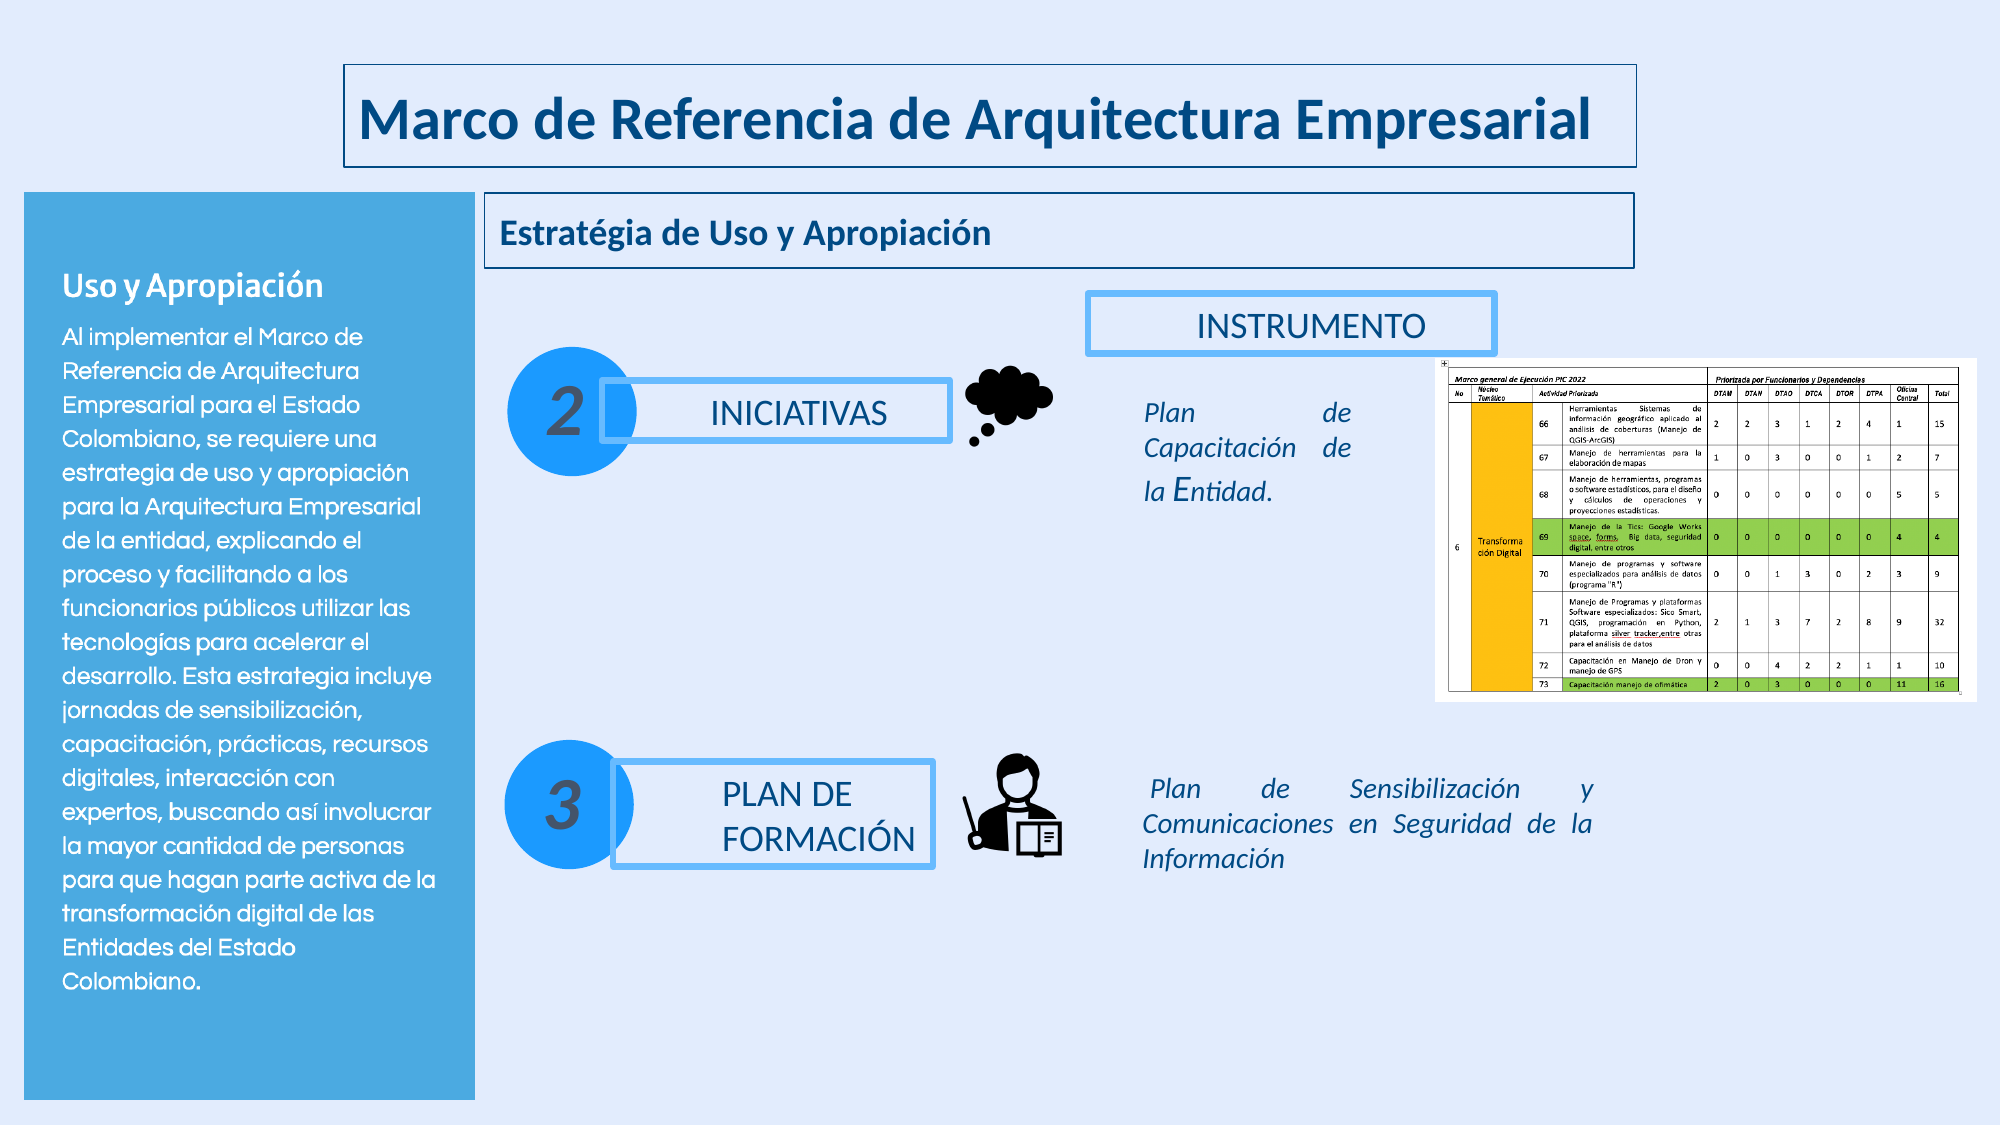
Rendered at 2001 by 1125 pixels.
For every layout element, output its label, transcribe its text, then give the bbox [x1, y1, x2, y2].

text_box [507, 346, 951, 477]
text_box Estratégia de Uso y Apropiación [484, 192, 1635, 268]
text_box 3 [527, 746, 598, 852]
picture [958, 742, 1077, 861]
text_box Marco de Referencia de Arquitectura Empresarial [343, 64, 1637, 167]
text_box Plan de Sensibilización y Comunicaciones en Seguridad de la Información [958, 761, 1616, 882]
text_box [541, 739, 597, 746]
picture [955, 352, 1064, 461]
text_box INSTRUMENTO [1087, 293, 1495, 354]
picture [24, 192, 475, 1101]
text_box PLAN DE FORMACIÓN [613, 761, 933, 867]
text_box [504, 746, 617, 870]
text_box Plan de Capacitación de la Entidad. [960, 386, 1367, 517]
picture [1435, 358, 1977, 703]
